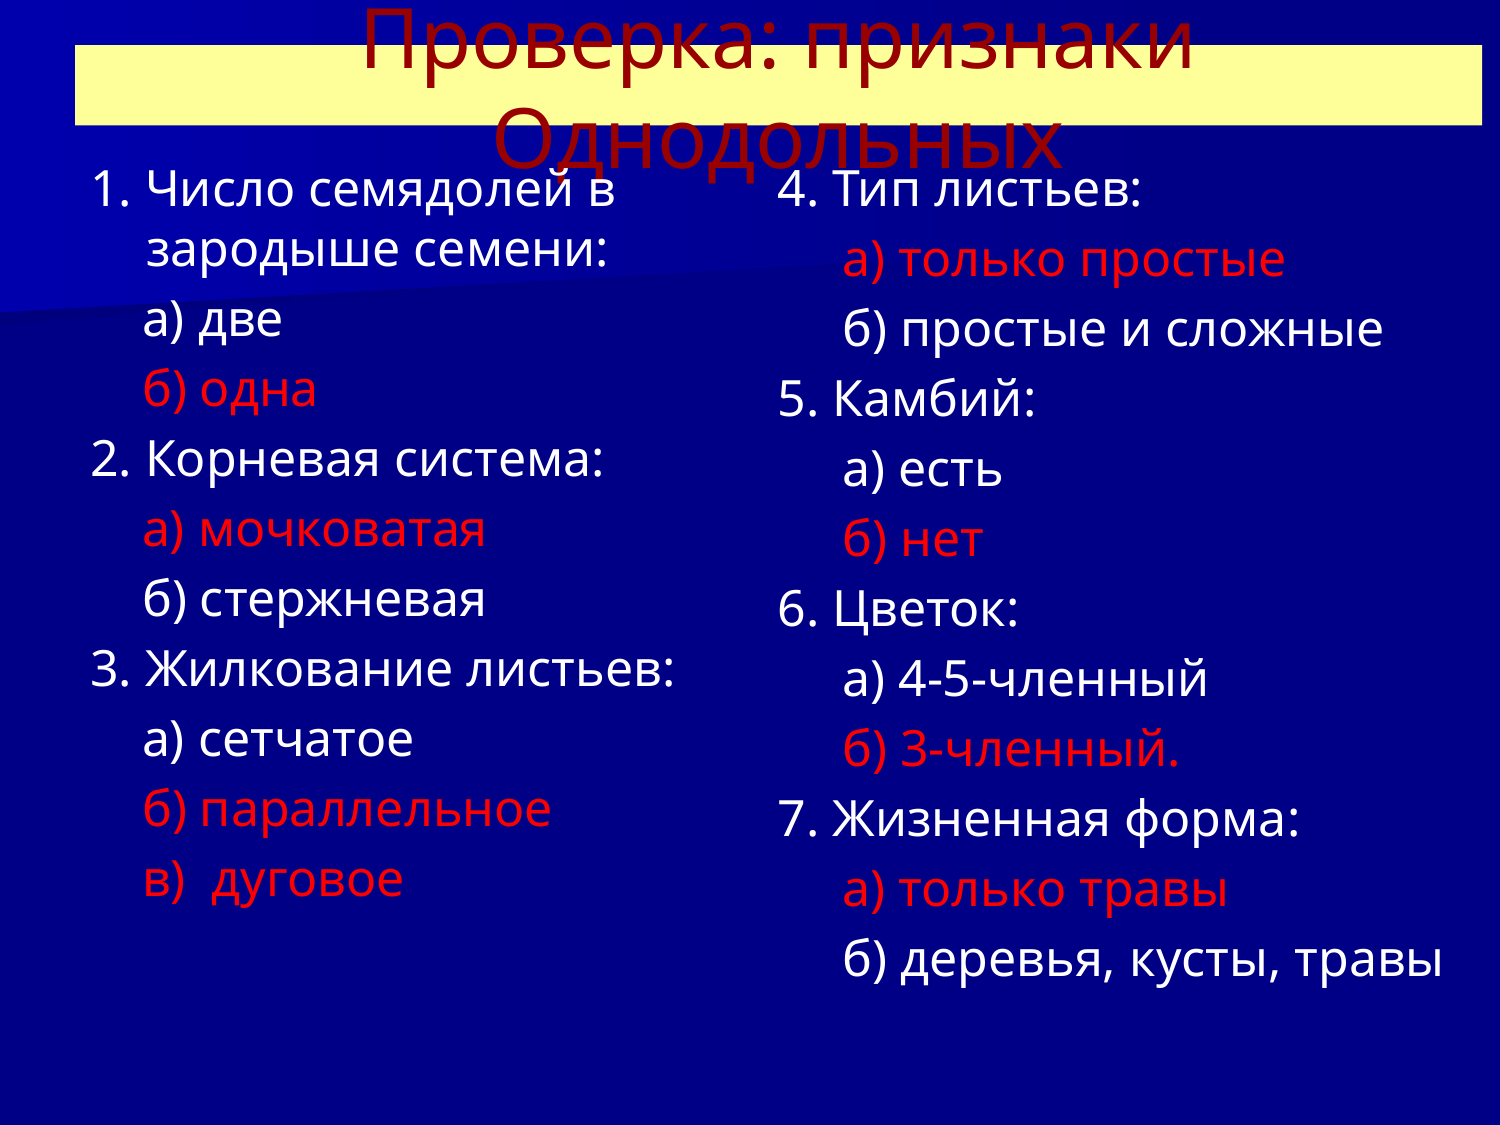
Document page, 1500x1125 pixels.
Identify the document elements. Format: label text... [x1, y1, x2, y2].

list 1. Число семядолей в зародыше семени: а) две б) одна 2. Корневая система: а) мочковатая б) стержневая 3. Жилкование листьев: а) сетчатое б) параллельное в) дуговое [75, 148, 738, 1071]
list 4. Тип листьев: а) только простые б) простые и сложные 5. Камбий: а) есть б) нет 6. Цветок: а) 4-5-членный б) 3-членный. 7. Жизненная форма: а) только травы б) деревья, кусты, травы [762, 148, 1471, 1059]
title Проверка: признаки Однодольных [75, 45, 1483, 126]
